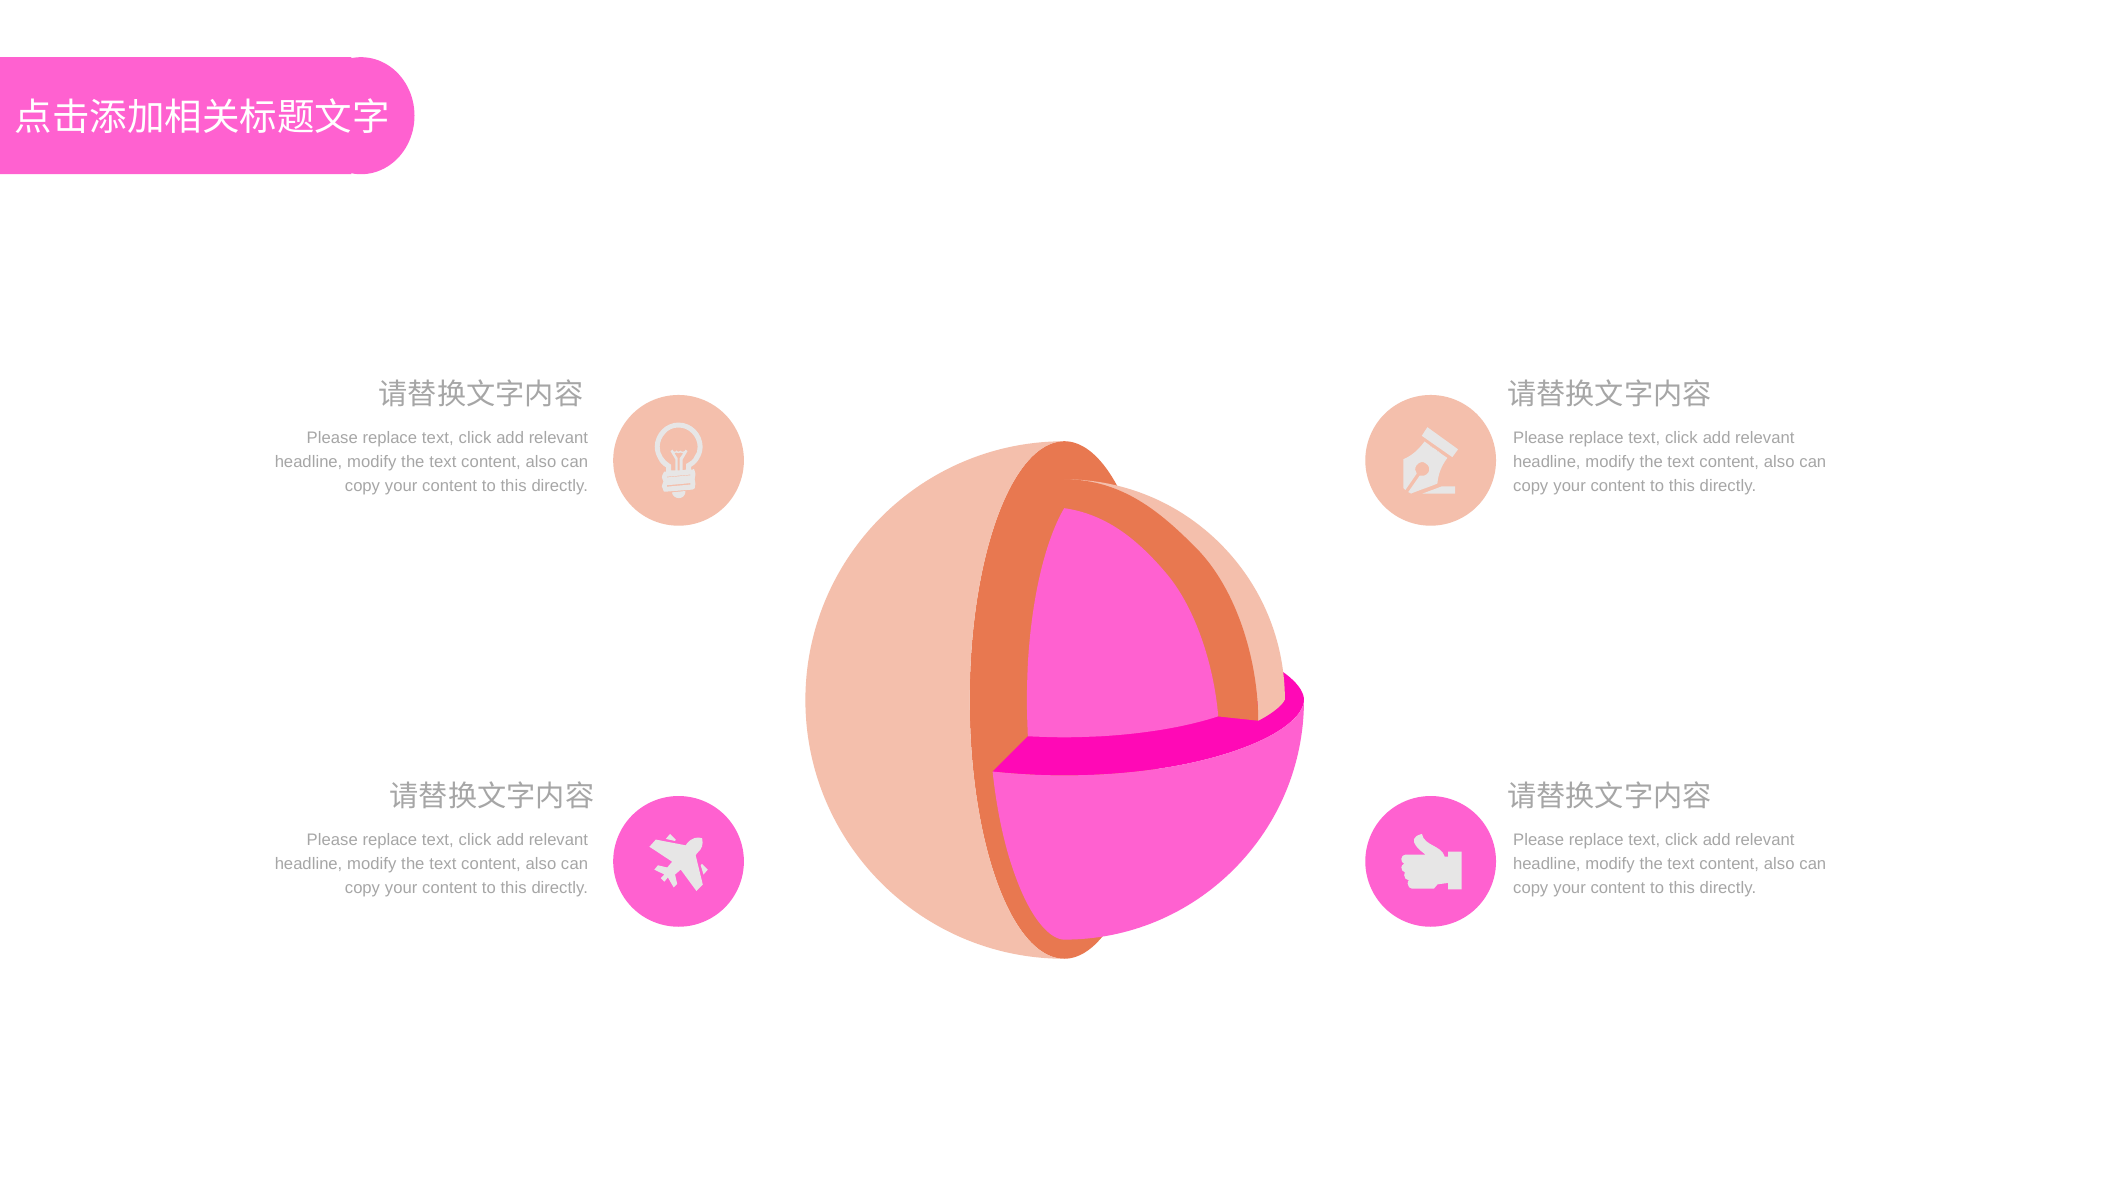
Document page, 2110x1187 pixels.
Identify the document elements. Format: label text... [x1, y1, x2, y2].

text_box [1365, 795, 1497, 927]
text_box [613, 795, 744, 927]
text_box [805, 441, 1304, 959]
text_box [1491, 360, 1864, 502]
text_box 点击添加相关标题文字 [0, 85, 415, 146]
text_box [1491, 762, 1864, 904]
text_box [238, 360, 604, 502]
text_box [238, 762, 611, 904]
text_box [1365, 394, 1497, 526]
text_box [613, 394, 744, 526]
